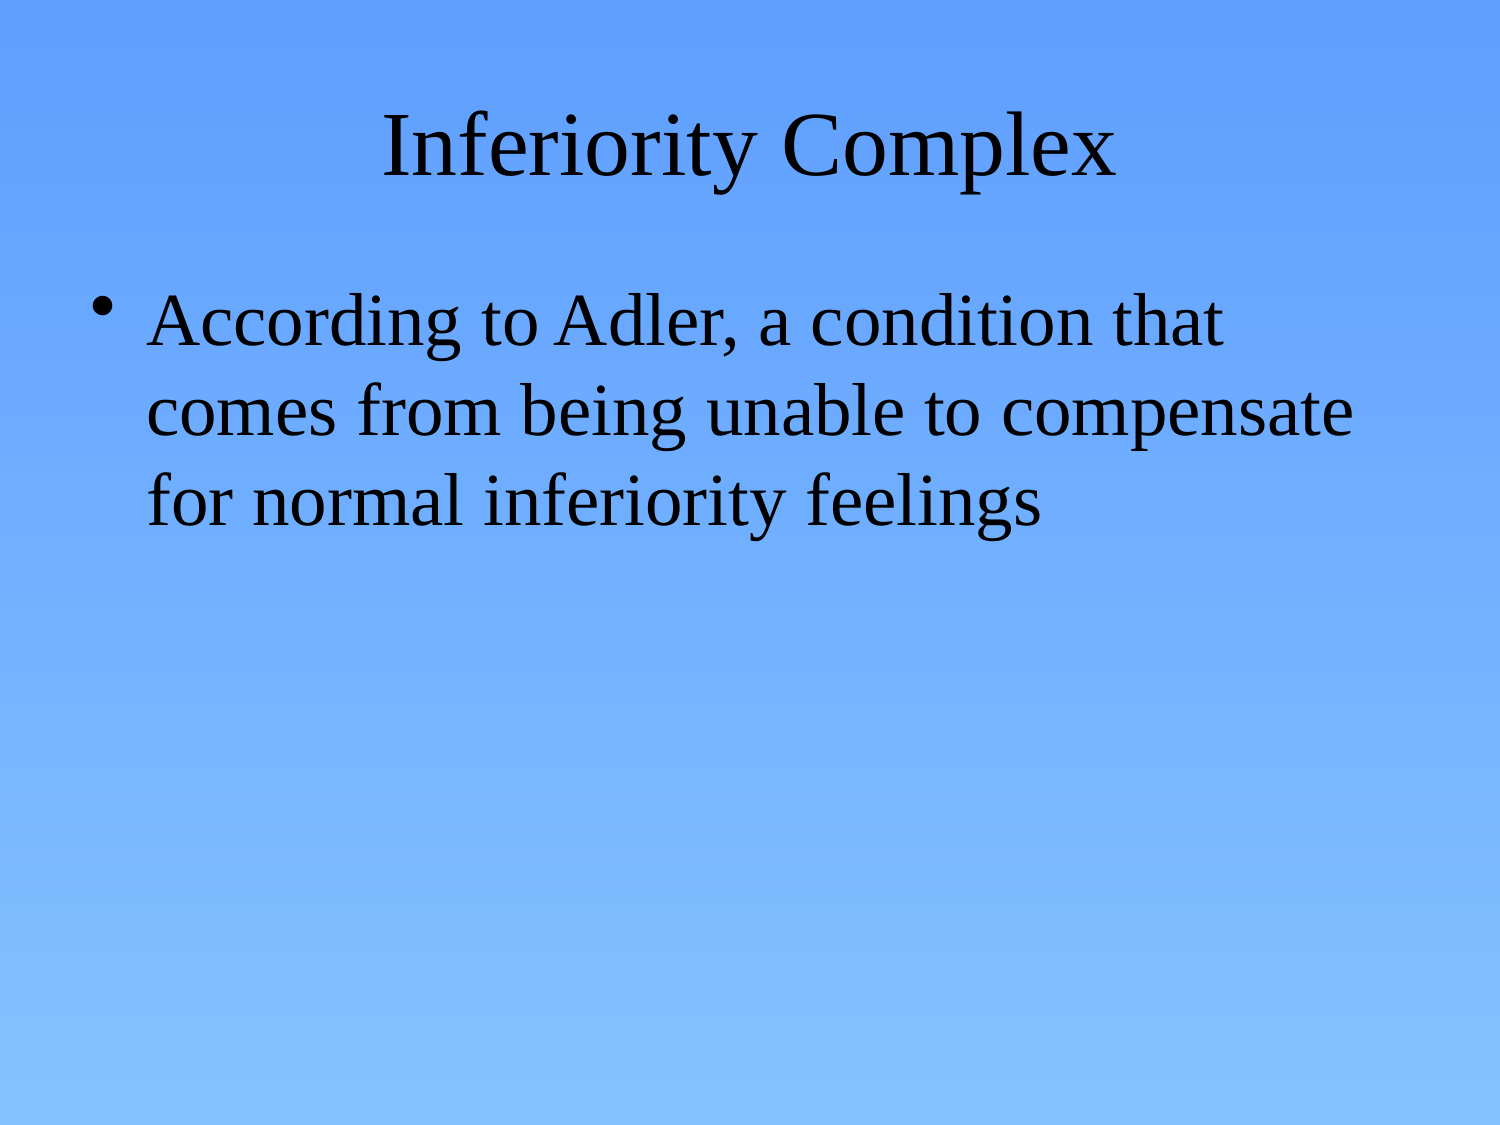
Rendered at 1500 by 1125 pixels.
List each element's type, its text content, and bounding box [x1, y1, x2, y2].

title Inferiority Complex [74, 44, 1426, 233]
list According to Adler, a condition that comes from being unable to compensate for normal inferiority feelings [74, 262, 1388, 1006]
